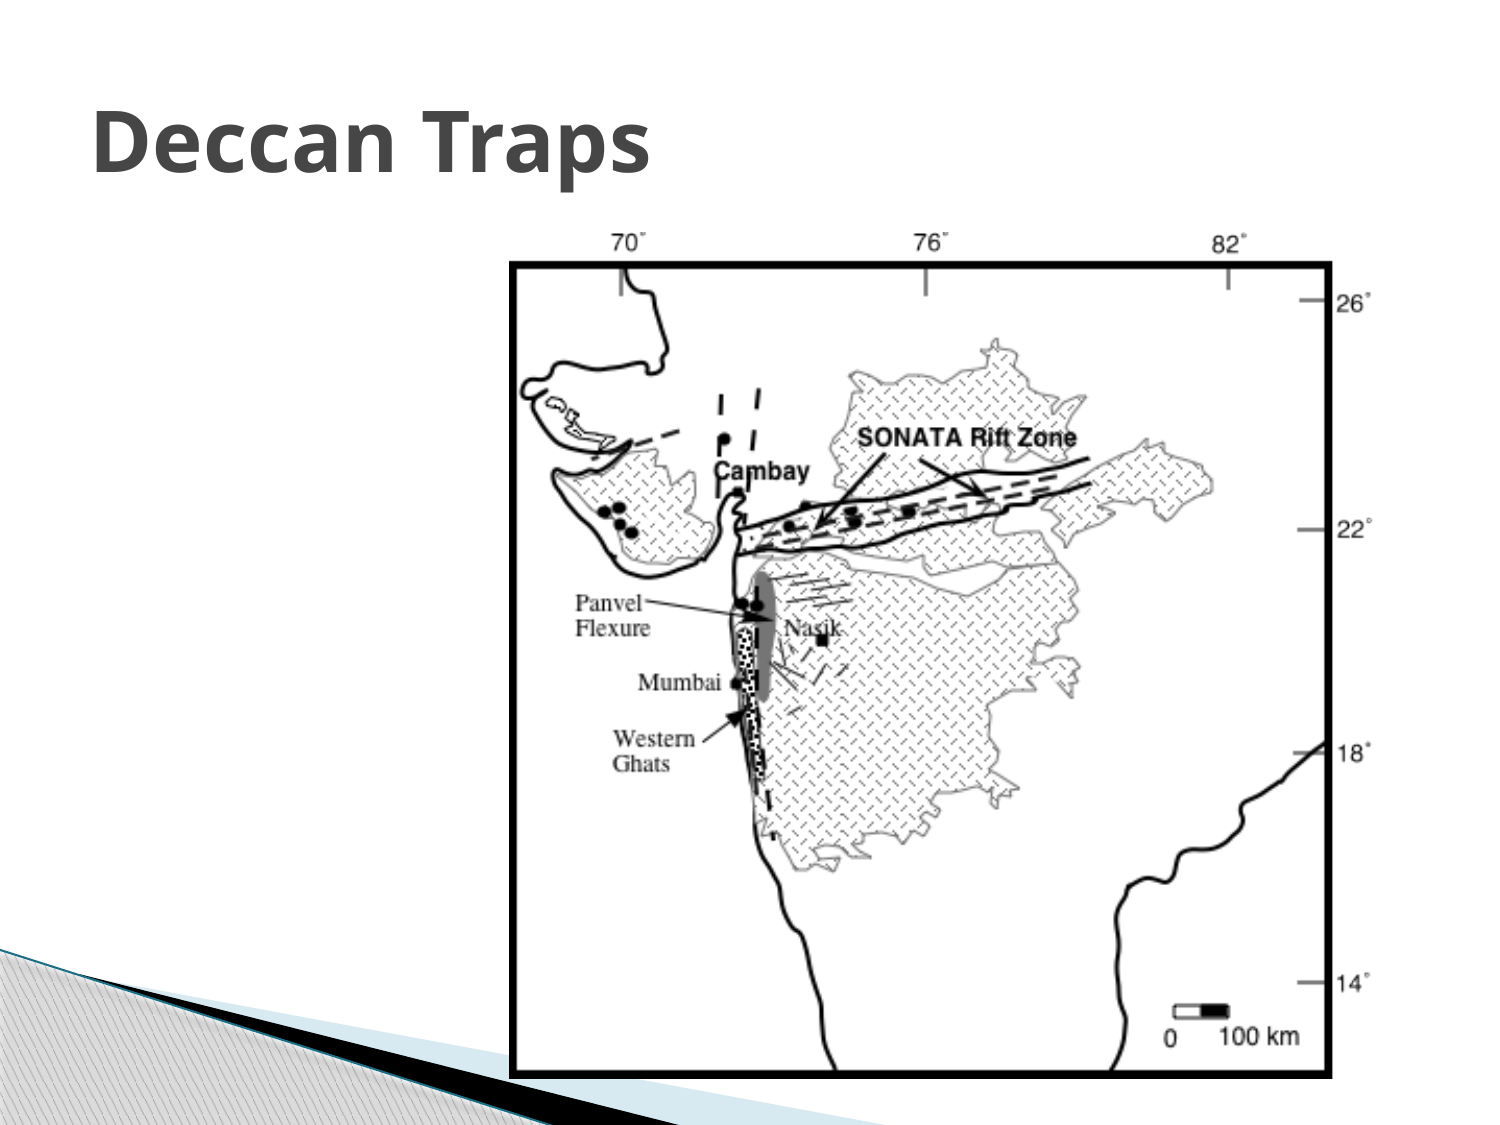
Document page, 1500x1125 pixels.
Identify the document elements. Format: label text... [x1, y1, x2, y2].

picture [509, 232, 1375, 1079]
title Deccan Traps [75, 45, 1425, 233]
